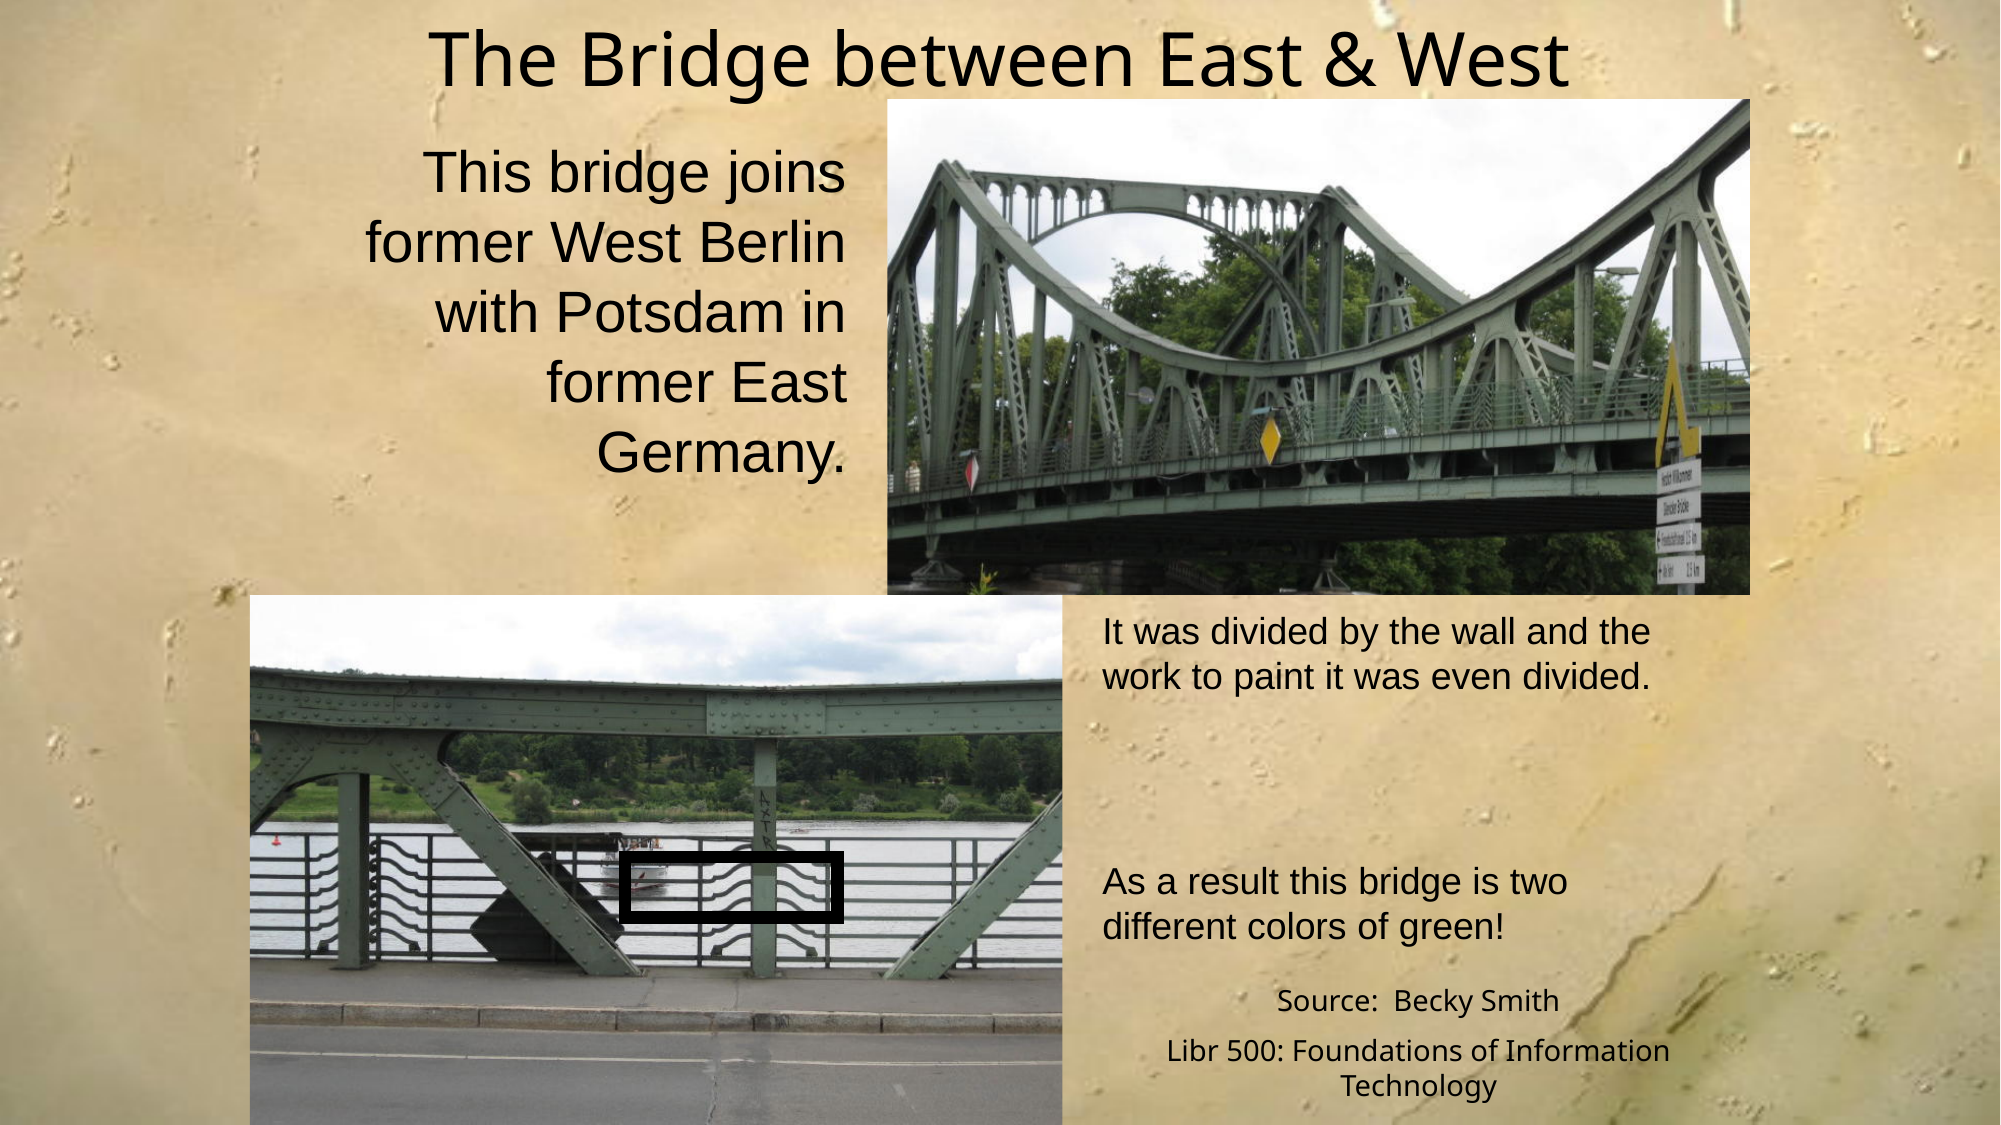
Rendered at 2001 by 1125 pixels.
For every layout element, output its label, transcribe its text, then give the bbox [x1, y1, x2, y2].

picture [0, 0, 2001, 1125]
text_box Source: Becky Smith Libr 500: Foundations of Information Technology [1087, 975, 1750, 1125]
text_box It was divided by the wall and the work to paint it was even divided. [1087, 603, 1713, 705]
text_box This bridge joins former West Berlin with Potsdam in former East Germany. [312, 127, 863, 492]
text_box As a result this bridge is two different colors of green! [1087, 849, 1725, 955]
title The Bridge between East & West [287, 0, 1713, 113]
